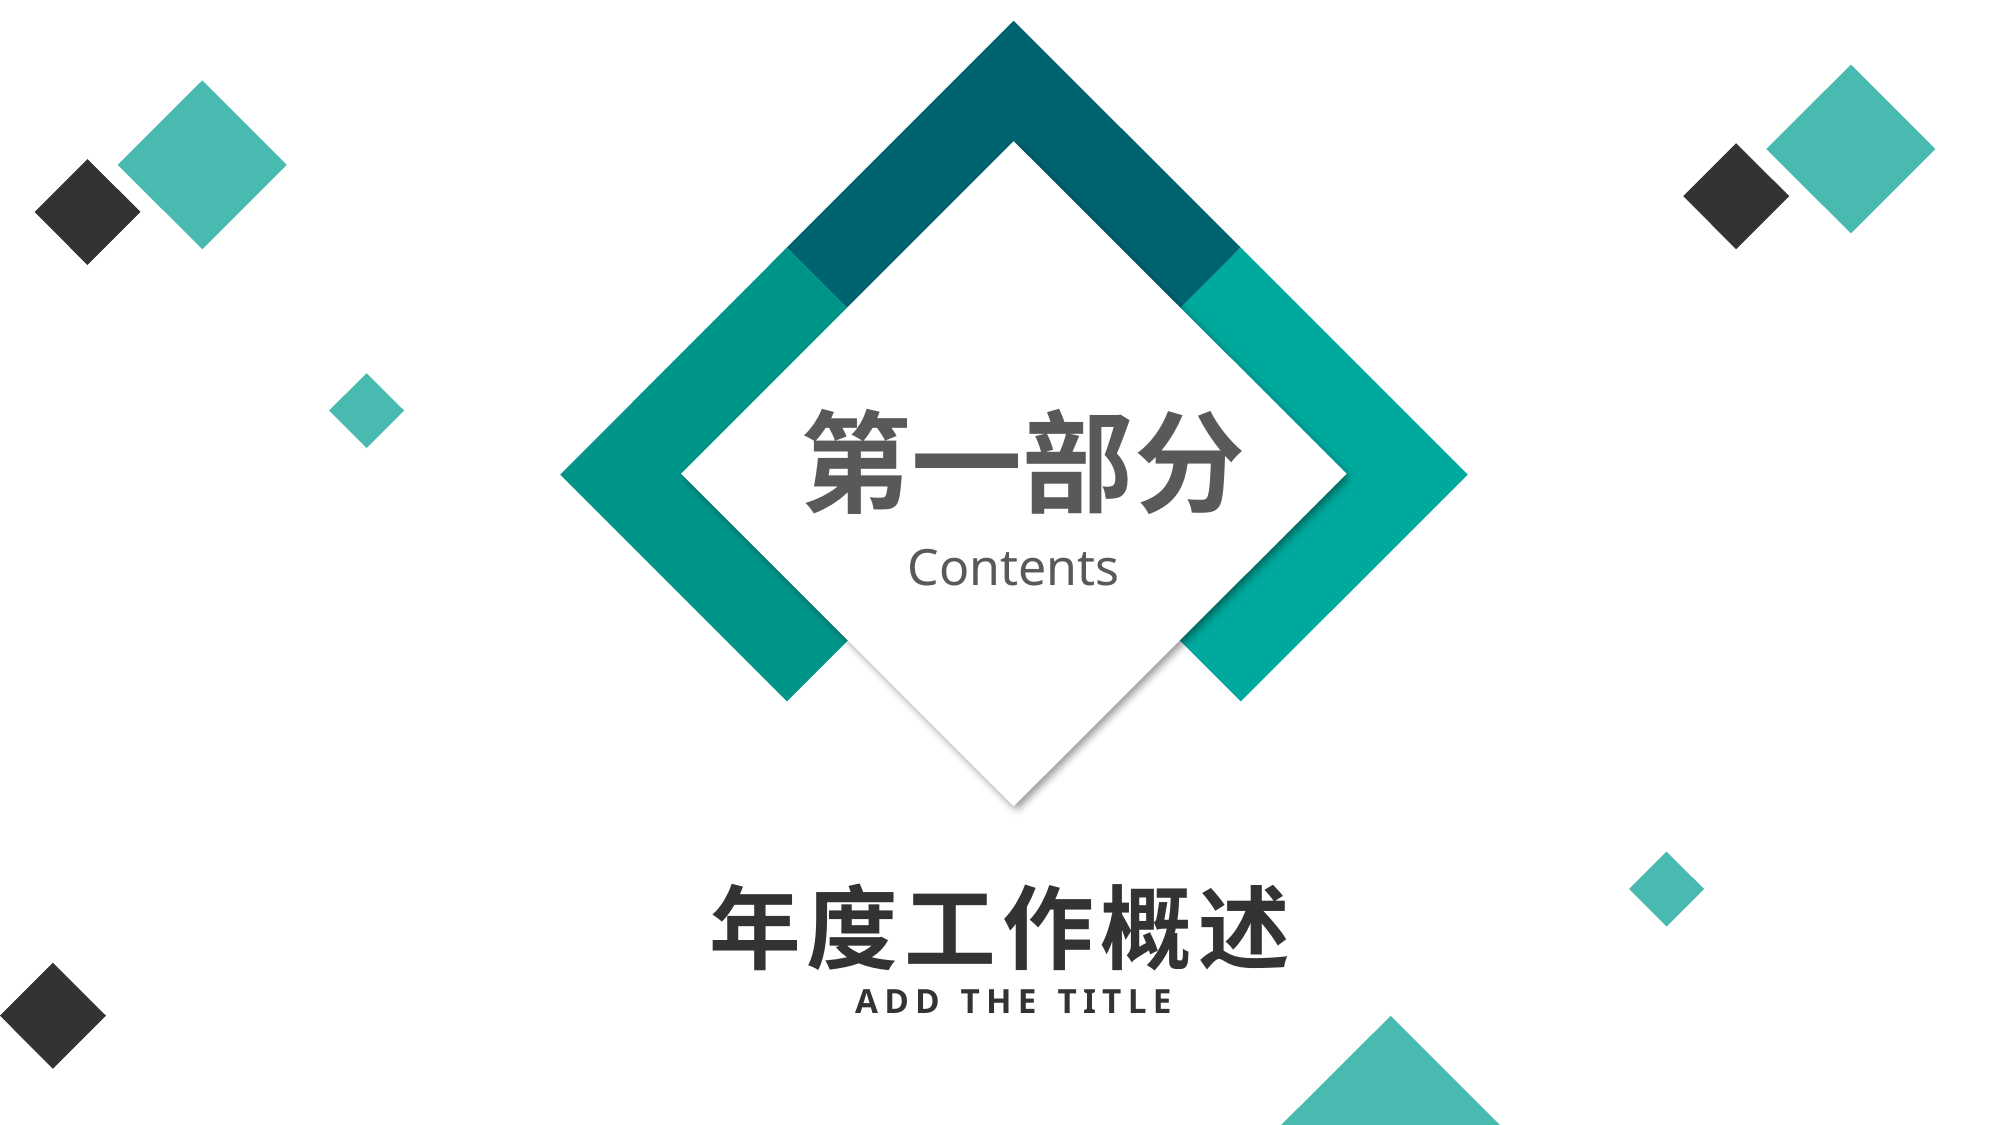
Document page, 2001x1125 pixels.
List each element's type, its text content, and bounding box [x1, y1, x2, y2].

text_box [1766, 64, 1936, 234]
text_box [1683, 143, 1790, 250]
text_box [117, 80, 287, 250]
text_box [621, 0, 1407, 868]
text_box 年度工作概述 ADD THE TITLE [625, 868, 1402, 1028]
text_box [0, 962, 106, 1069]
text_box [1629, 851, 1705, 927]
text_box [1281, 1015, 1500, 1125]
text_box [329, 373, 405, 449]
text_box [34, 159, 141, 266]
